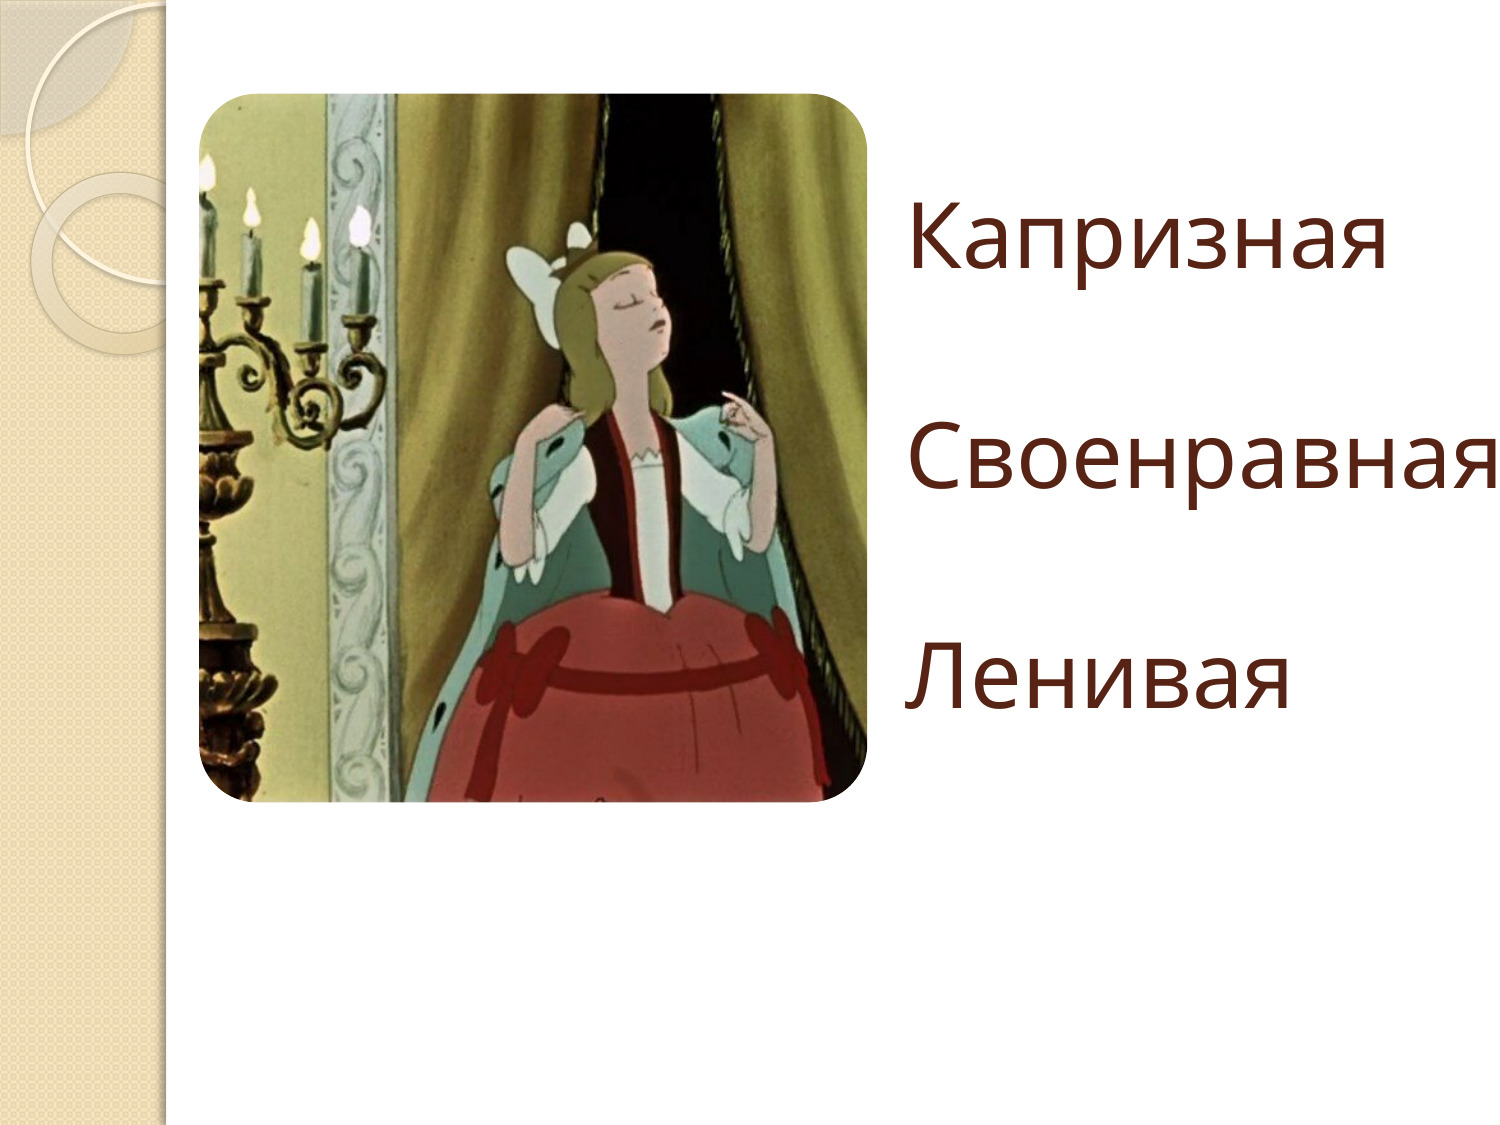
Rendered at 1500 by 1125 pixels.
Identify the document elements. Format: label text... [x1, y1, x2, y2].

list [198, 93, 868, 803]
title Капризная Своенравная Ленивая [890, 46, 1500, 858]
